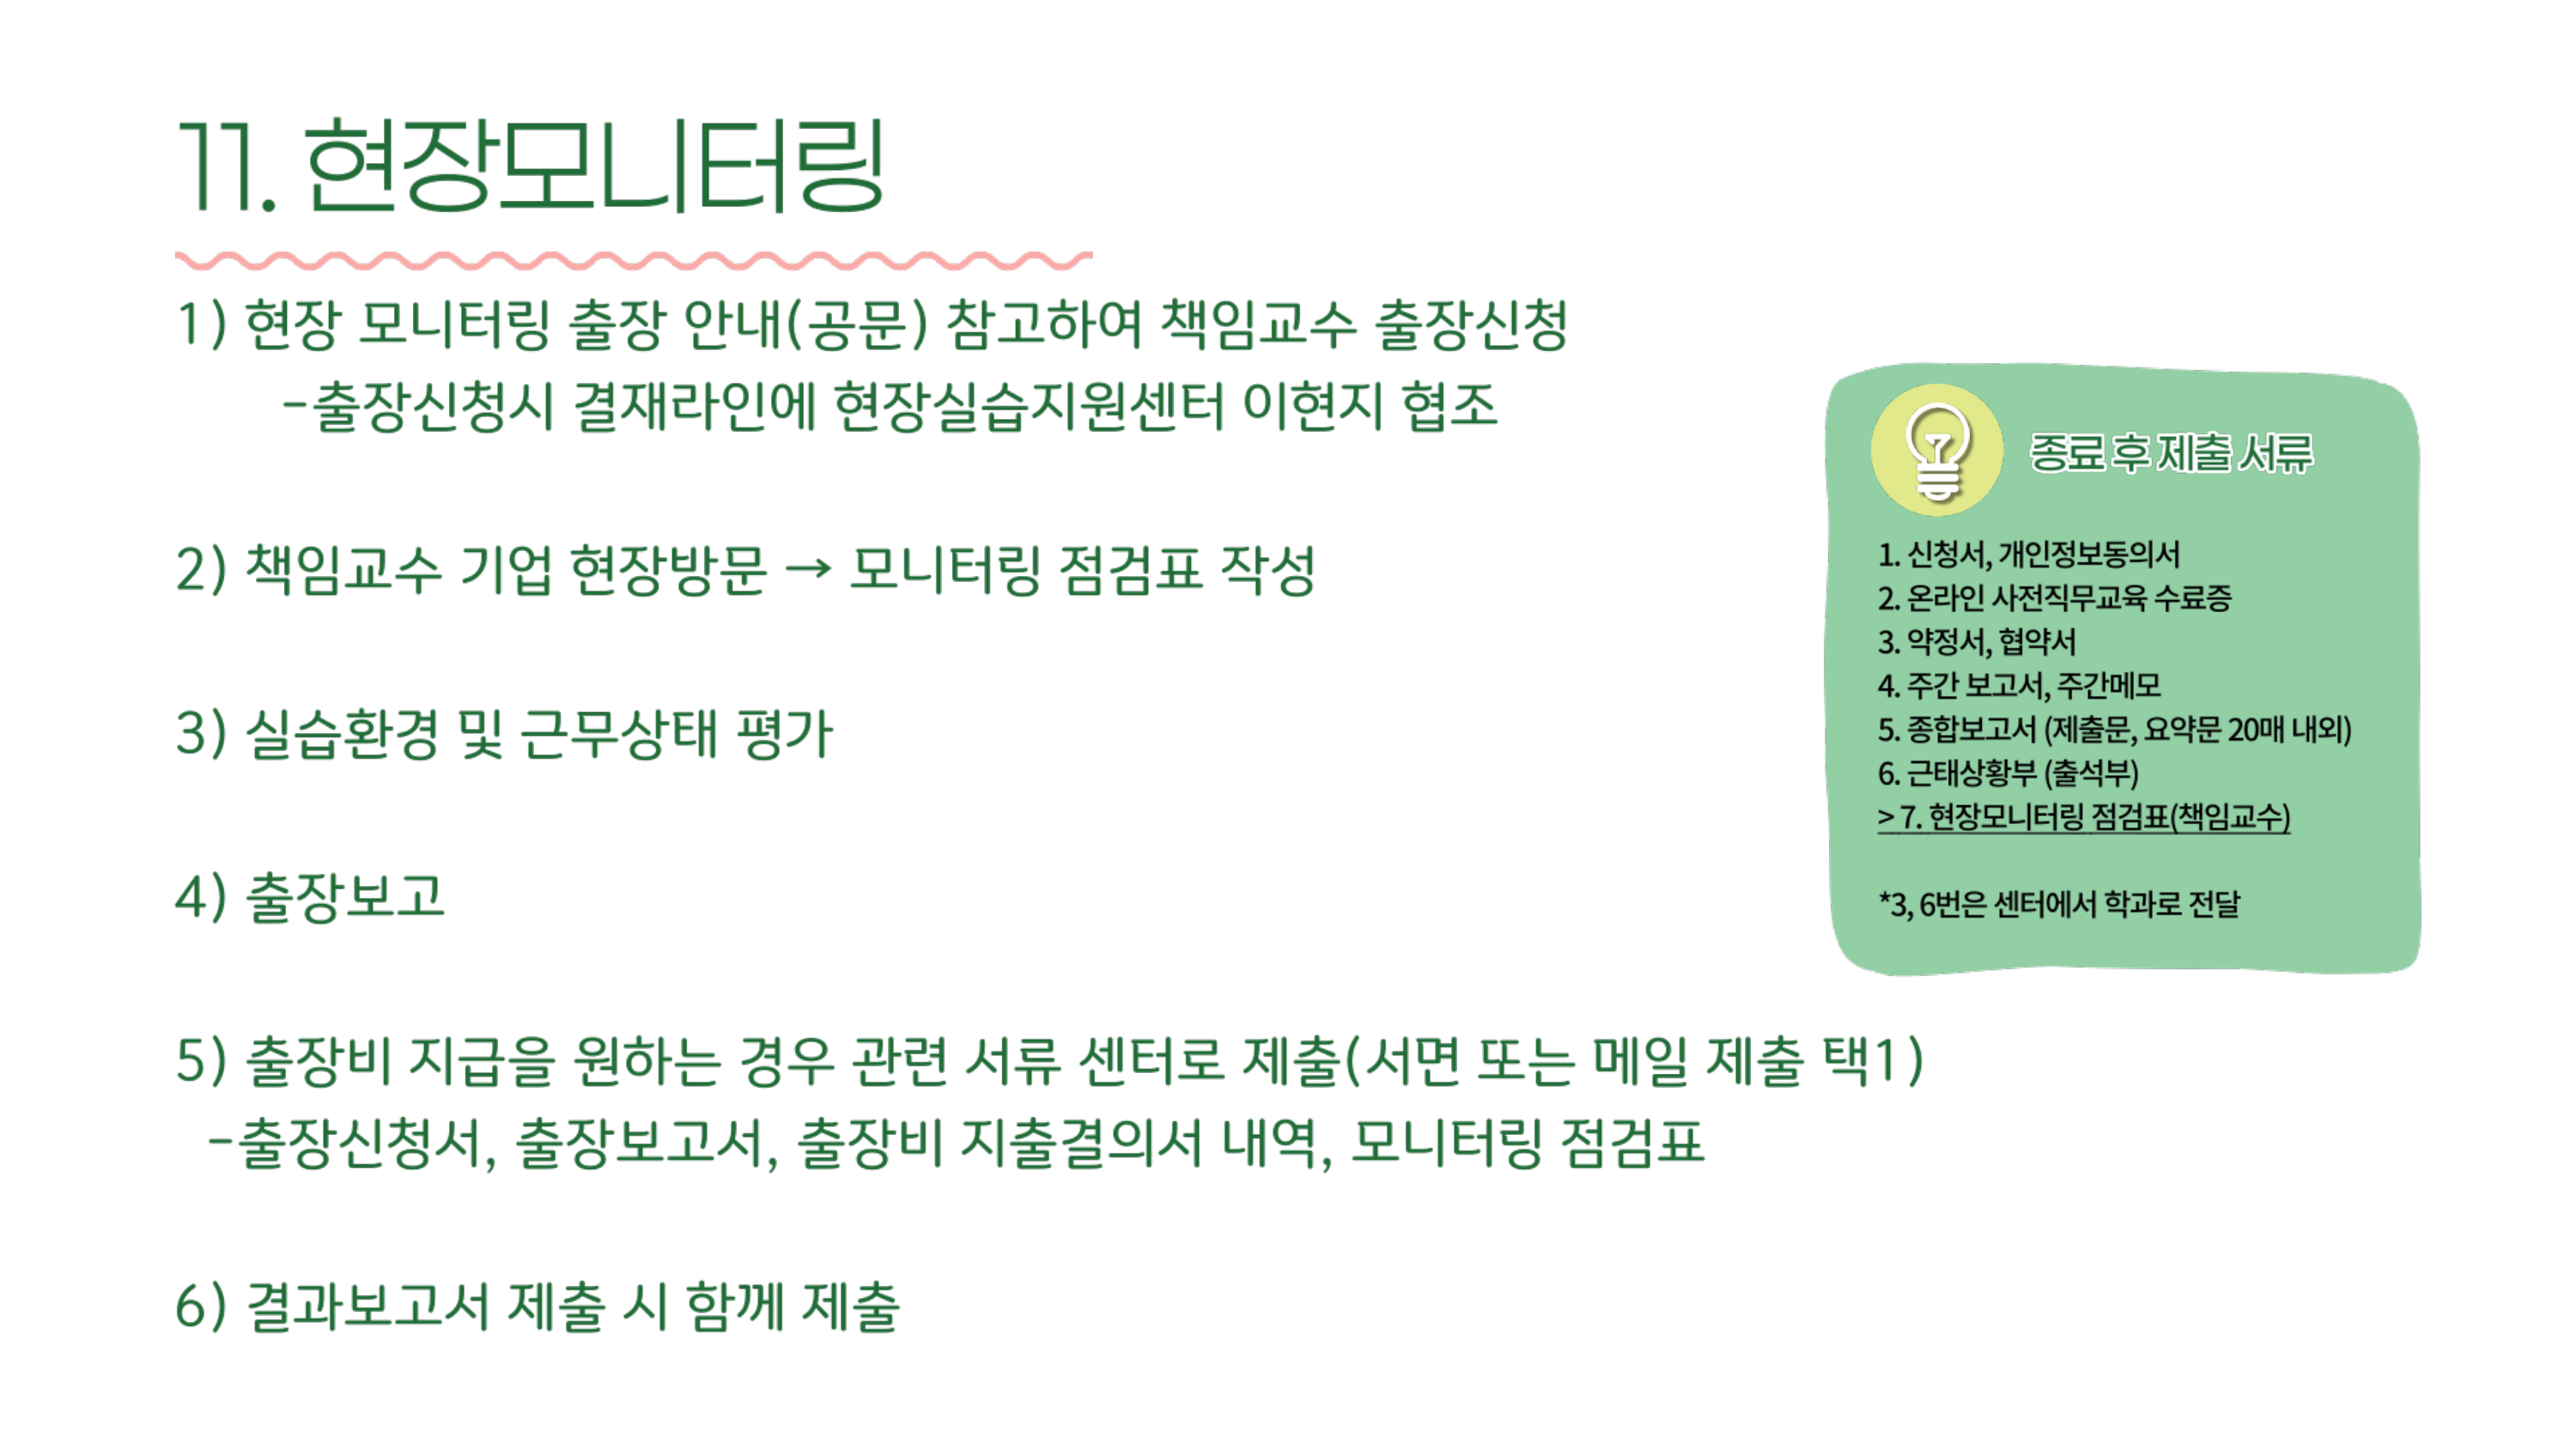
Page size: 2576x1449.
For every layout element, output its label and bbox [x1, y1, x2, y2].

text_box [1871, 384, 2005, 518]
text_box [1807, 367, 2443, 977]
picture [2014, 414, 2364, 522]
picture [159, 86, 931, 262]
picture [166, 275, 2429, 1371]
text_box [174, 251, 1093, 273]
picture [1874, 525, 2370, 943]
text_box [1905, 402, 1971, 501]
